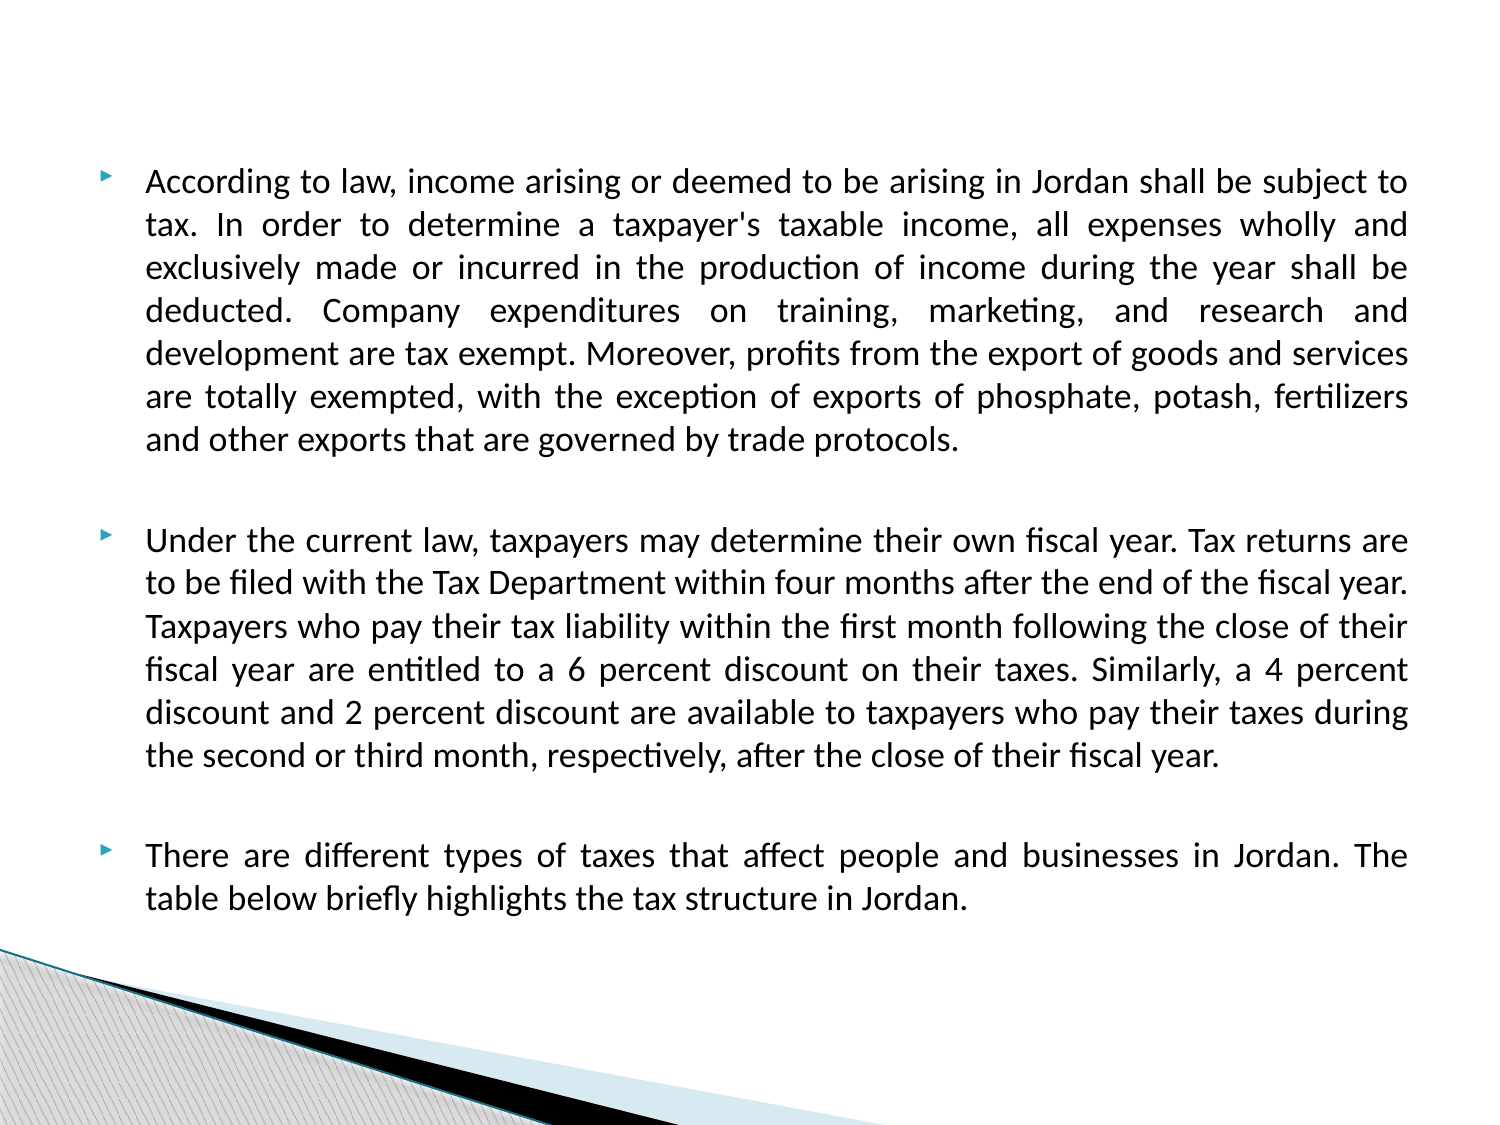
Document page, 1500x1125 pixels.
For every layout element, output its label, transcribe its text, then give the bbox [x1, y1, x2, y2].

list According to law, income arising or deemed to be arising in Jordan shall be subject to tax. In order to determine a taxpayer's taxable income, all expenses wholly and exclusively made or incurred in the production of income during the year shall be deducted. Company expenditures on training, marketing, and research and development are tax exempt. Moreover, profits from the export of goods and services are totally exempted, with the exception of exports of phosphate, potash, fertilizers and other exports that are governed by trade protocols. Under the current law, taxpayers may determine their own fiscal year. Tax returns are to be filed with the Tax Department within four months after the end of the fiscal year. Taxpayers who pay their tax liability within the first month following the close of their fiscal year are entitled to a 6 percent discount on their taxes. Similarly, a 4 percent discount and 2 percent discount are available to taxpayers who pay their taxes during the second or third month, respectively, after the close of their fiscal year. There are different types of taxes that affect people and businesses in Jordan. The table below briefly highlights the tax structure in Jordan. [75, 149, 1425, 938]
